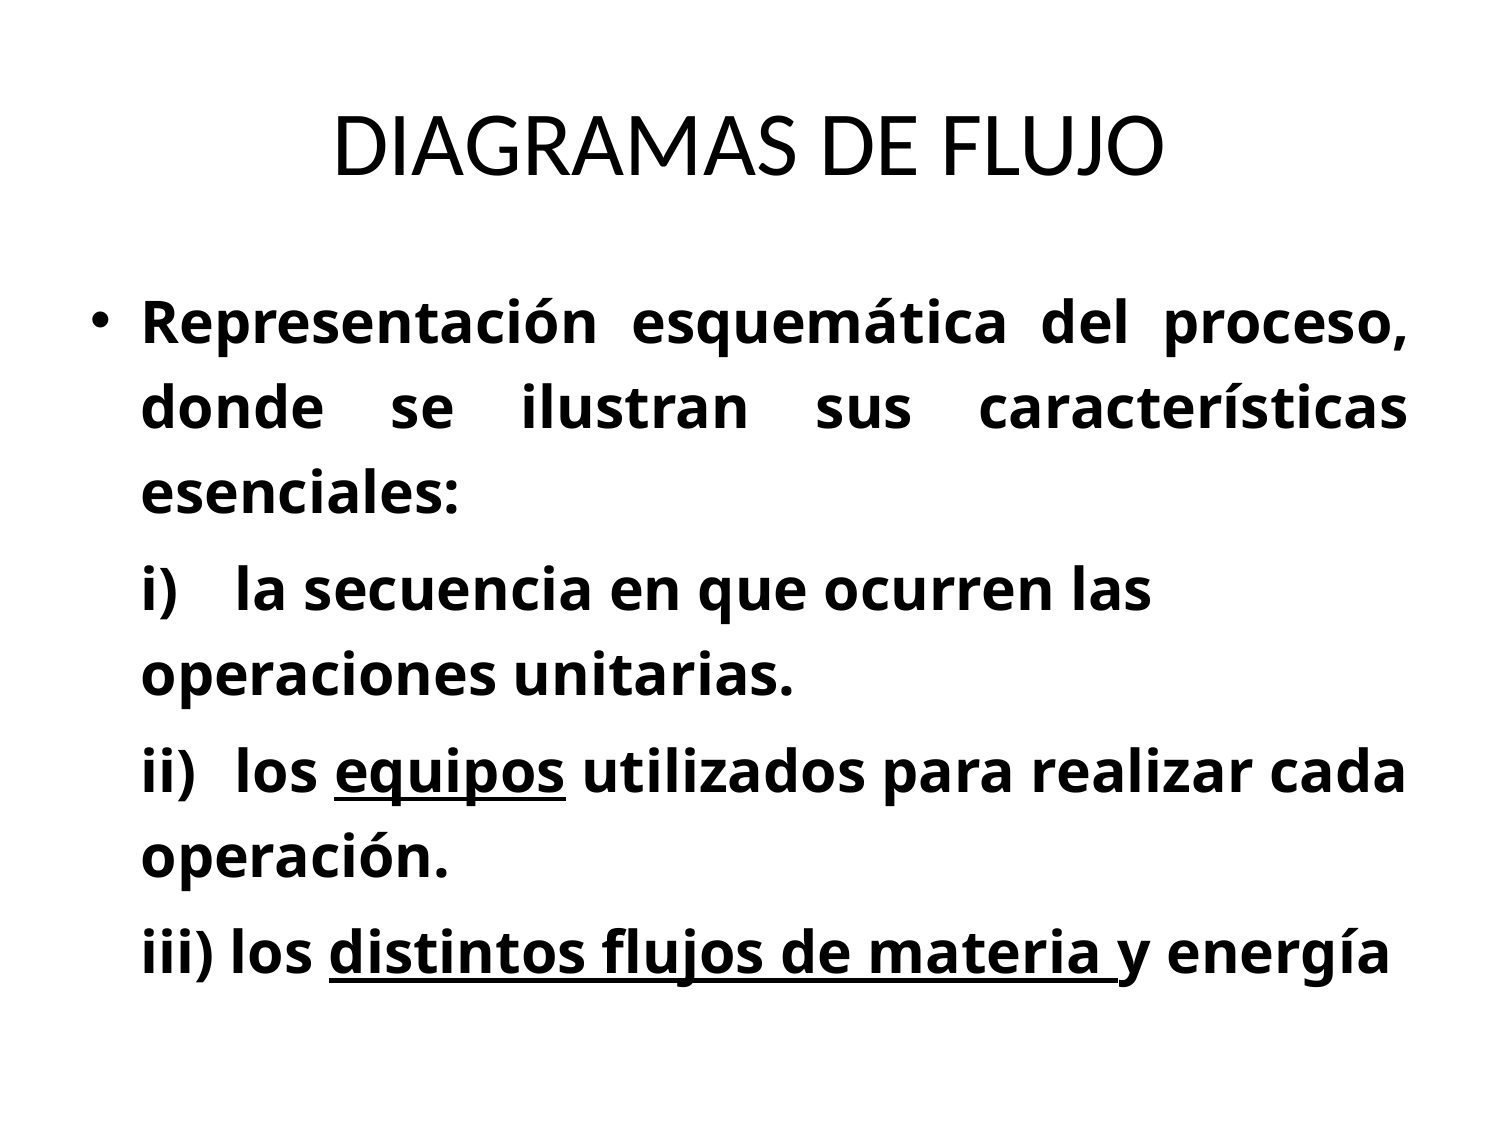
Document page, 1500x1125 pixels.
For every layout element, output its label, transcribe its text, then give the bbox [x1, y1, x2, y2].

title DIAGRAMAS DE FLUJO [75, 45, 1425, 233]
list Representación esquemática del proceso, donde se ilustran sus características esenciales: i) la secuencia en que ocurren las operaciones unitarias. ii) los equipos utilizados para realizar cada operación. iii) los distintos flujos de materia y energía [75, 262, 1425, 1043]
